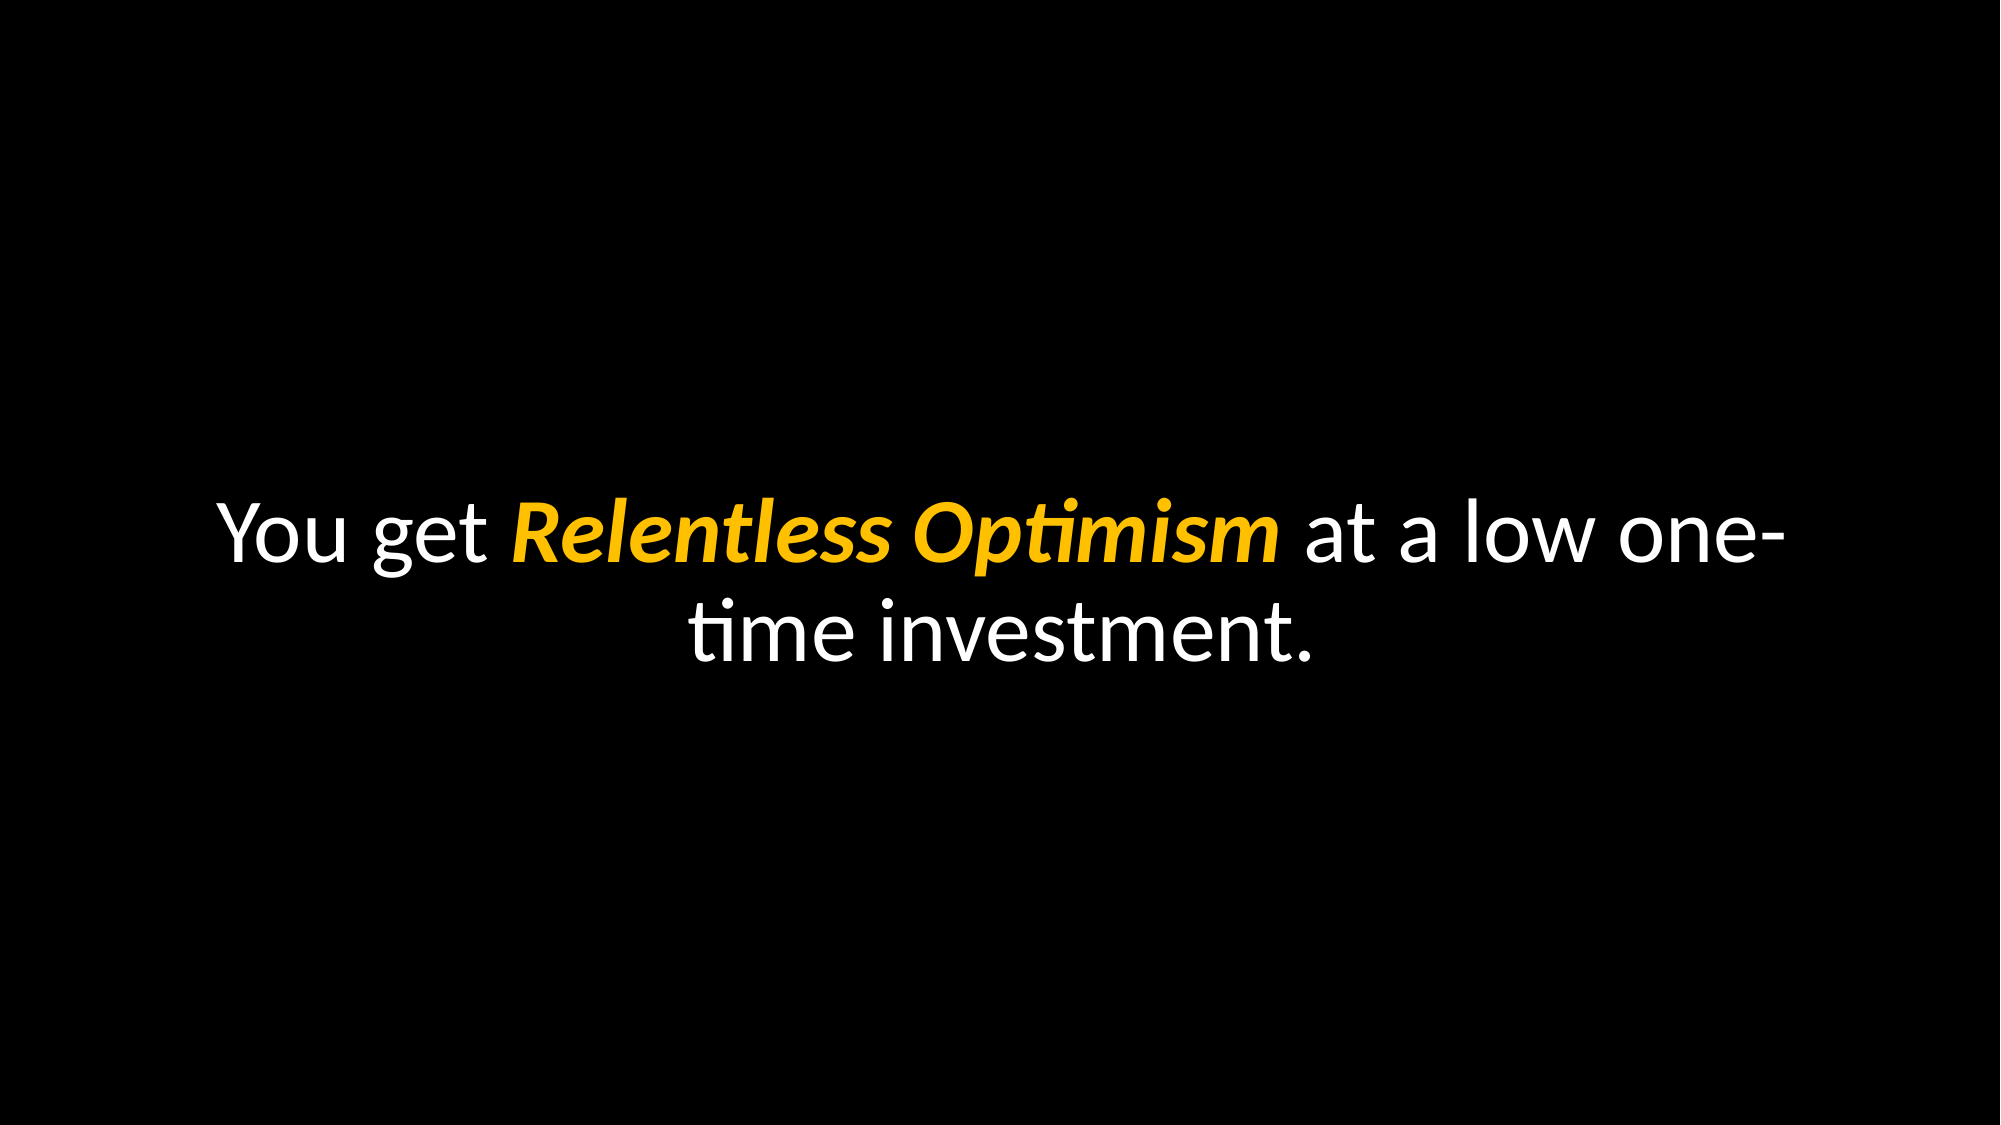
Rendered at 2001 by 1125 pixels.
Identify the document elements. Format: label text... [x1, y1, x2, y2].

list You get Relentless Optimism at a low one-time investment. [139, 475, 1865, 905]
